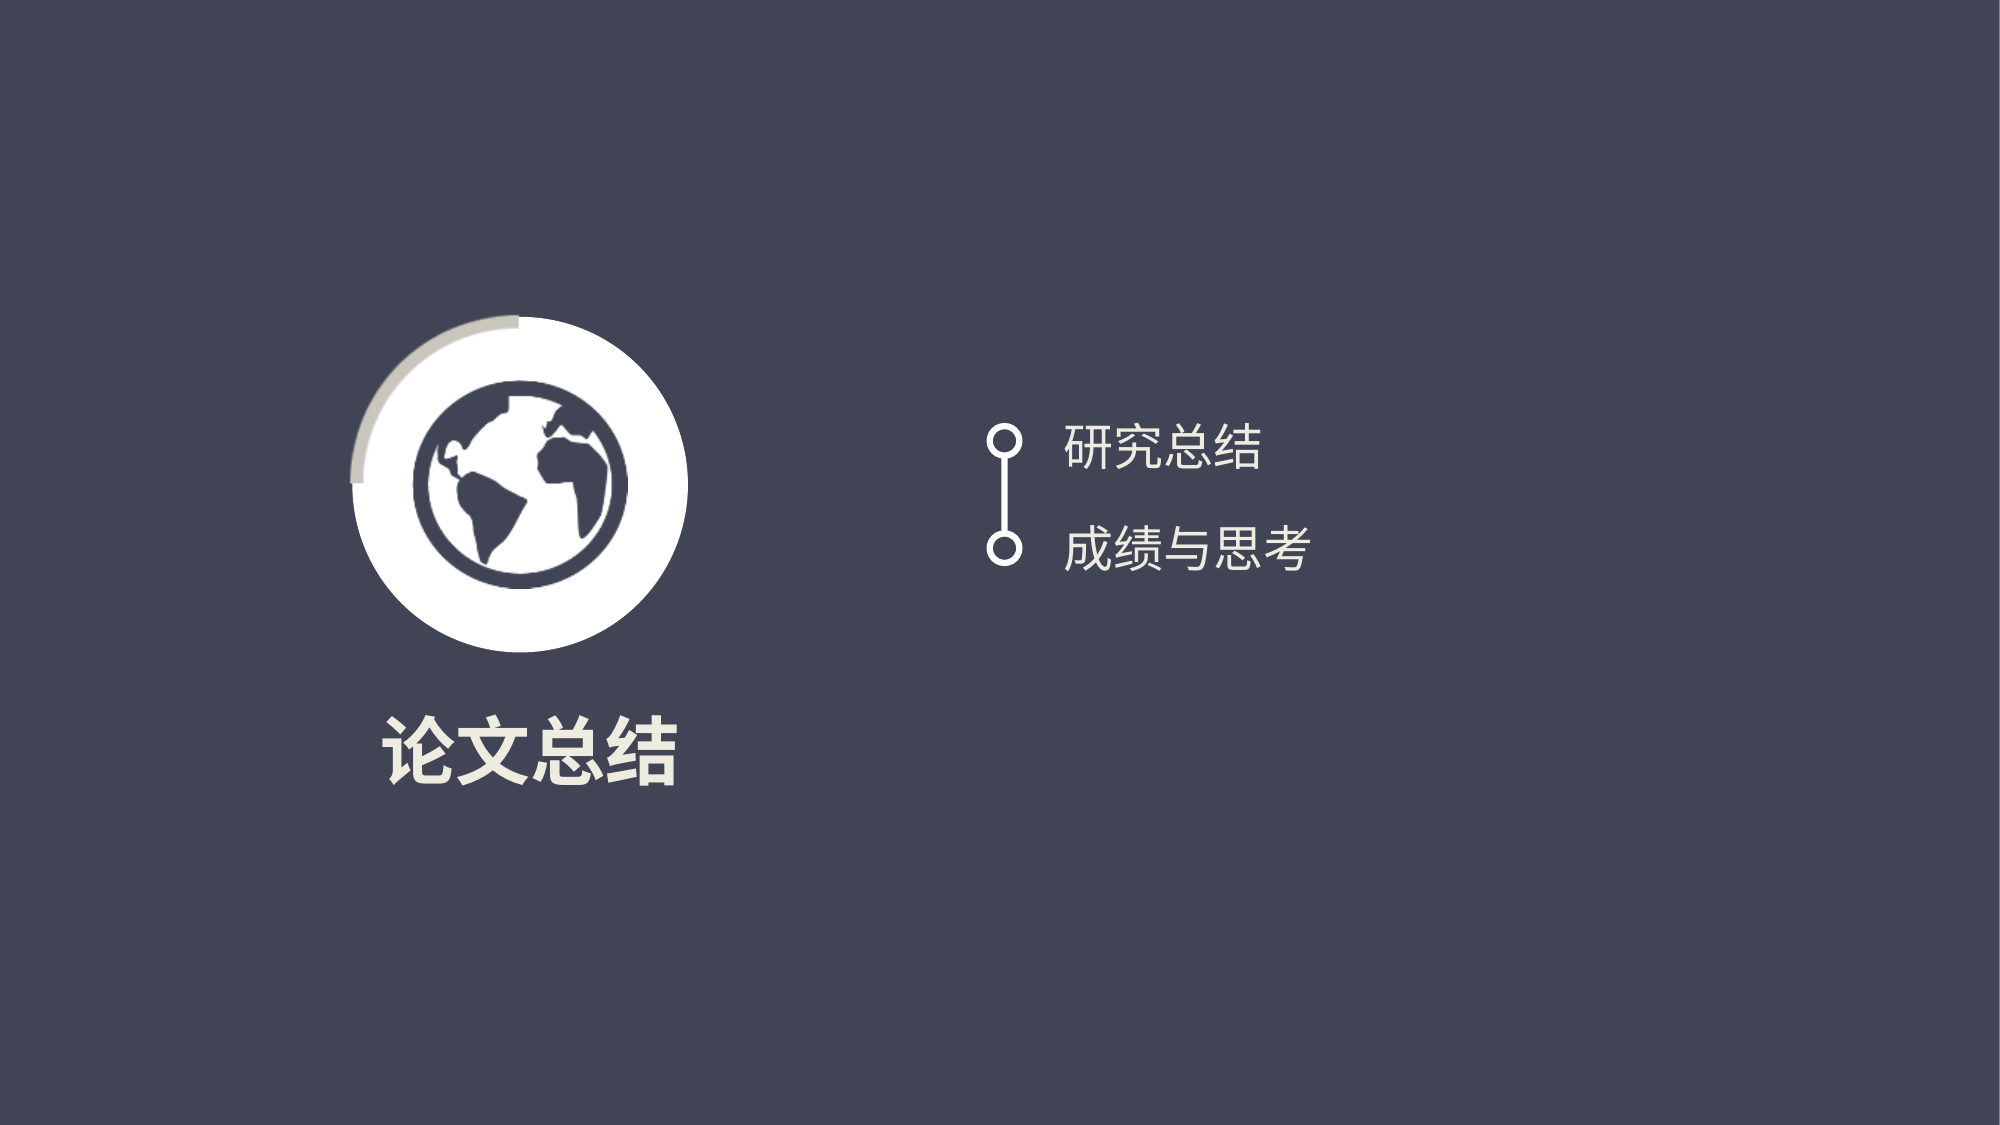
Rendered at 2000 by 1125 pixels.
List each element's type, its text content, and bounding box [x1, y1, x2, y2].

text_box 研究总结 [1048, 408, 1279, 483]
text_box 论文总结 [365, 697, 695, 803]
text_box 成绩与思考 [1048, 510, 1329, 586]
picture [349, 314, 691, 656]
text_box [989, 425, 1020, 564]
